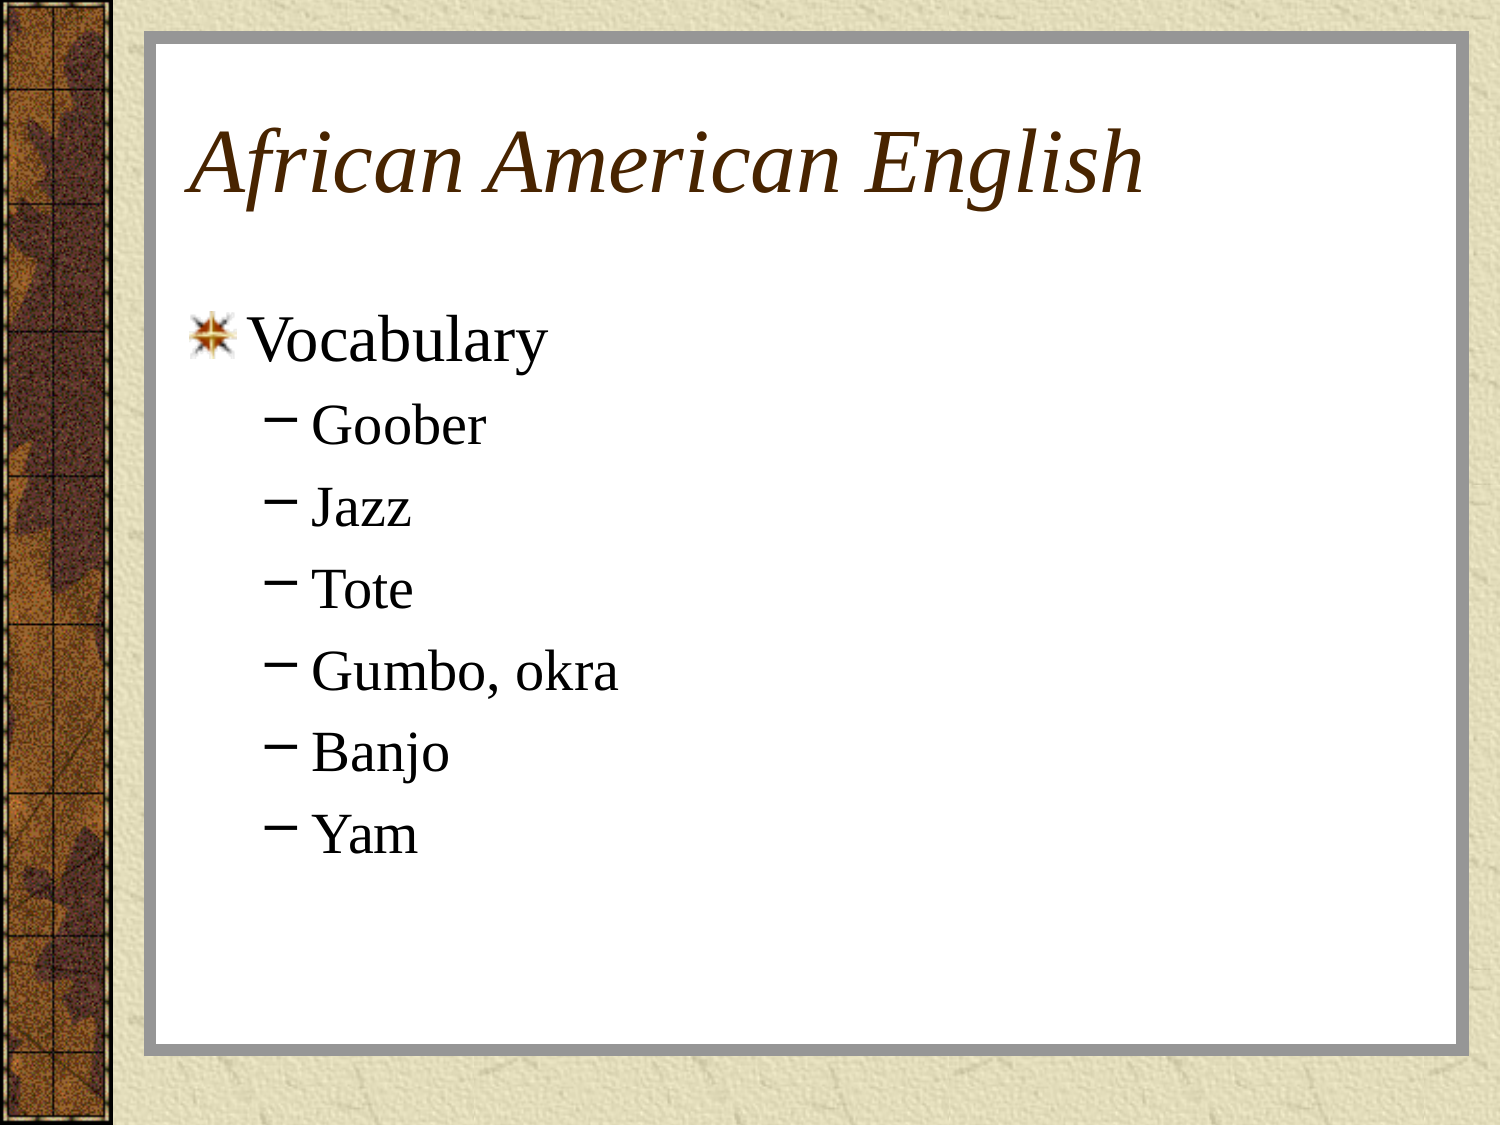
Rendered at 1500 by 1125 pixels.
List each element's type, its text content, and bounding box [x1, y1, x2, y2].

title African American English [174, 62, 1450, 250]
picture [0, 0, 1500, 1125]
list Vocabulary Goober Jazz Tote Gumbo, okra Banjo Yam [174, 287, 1450, 963]
